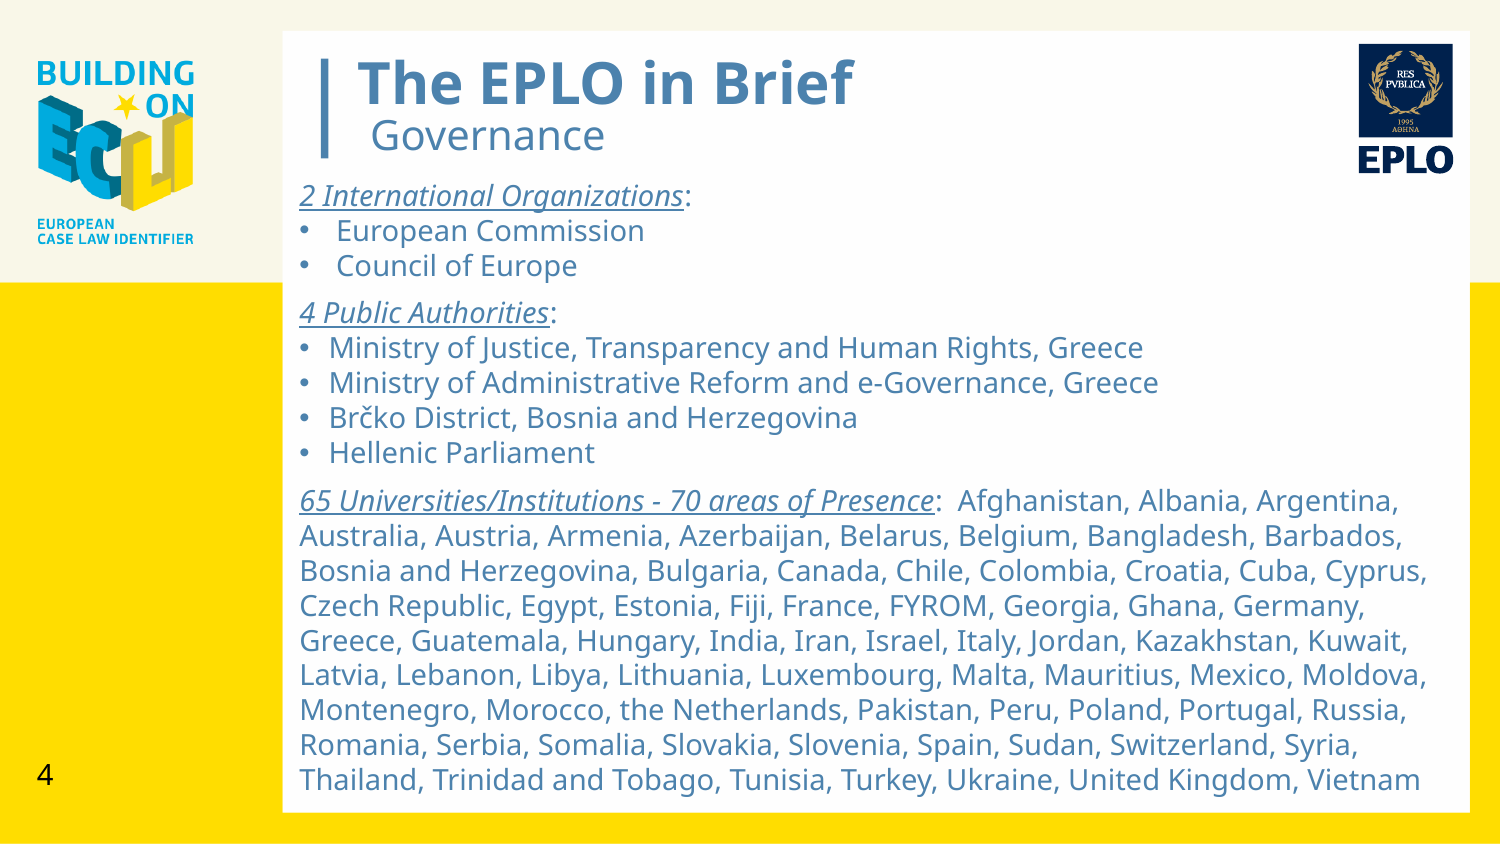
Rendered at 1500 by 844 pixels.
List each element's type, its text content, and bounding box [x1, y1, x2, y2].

text_box Governance [370, 120, 991, 159]
picture [0, 0, 1500, 844]
text_box The EPLO in Brief [357, 56, 1211, 117]
text_box 4 [22, 748, 132, 807]
text_box [320, 58, 329, 159]
text_box 2 International Organizations: European Commission Council of Europe 4 Public Authorities: Ministry of Justice, Transparency and Human Rights, Greece Ministry of Administrative Reform and e-Governance, Greece Brčko District, Bosnia and Herzegovina Hellenic Parliament 65 Universities/Institutions - 70 areas of Presence: Afghanistan, Albania, Argentina, Australia, Austria, Armenia, Azerbaijan, Belarus, Belgium, Bangladesh, Barbados, Bosnia and Herzegovina, Bulgaria, Canada, Chile, Colombia, Croatia, Cuba, Cyprus, Czech Republic, Egypt, Estonia, Fiji, France, FYROM, Georgia, Ghana, Germany, Greece, Guatemala, Hungary, India, Iran, Israel, Italy, Jordan, Kazakhstan, Kuwait, Latvia, Lebanon, Libya, Lithuania, Luxembourg, Malta, Mauritius, Mexico, Moldova, Montenegro, Morocco, the Netherlands, Pakistan, Peru, Poland, Portugal, Russia, Romania, Serbia, Somalia, Slovakia, Slovenia, Spain, Sudan, Switzerland, Syria, Thailand, Trinidad and Tobago, Tunisia, Turkey, Ukraine, United Kingdom, Vietnam [284, 169, 1482, 804]
